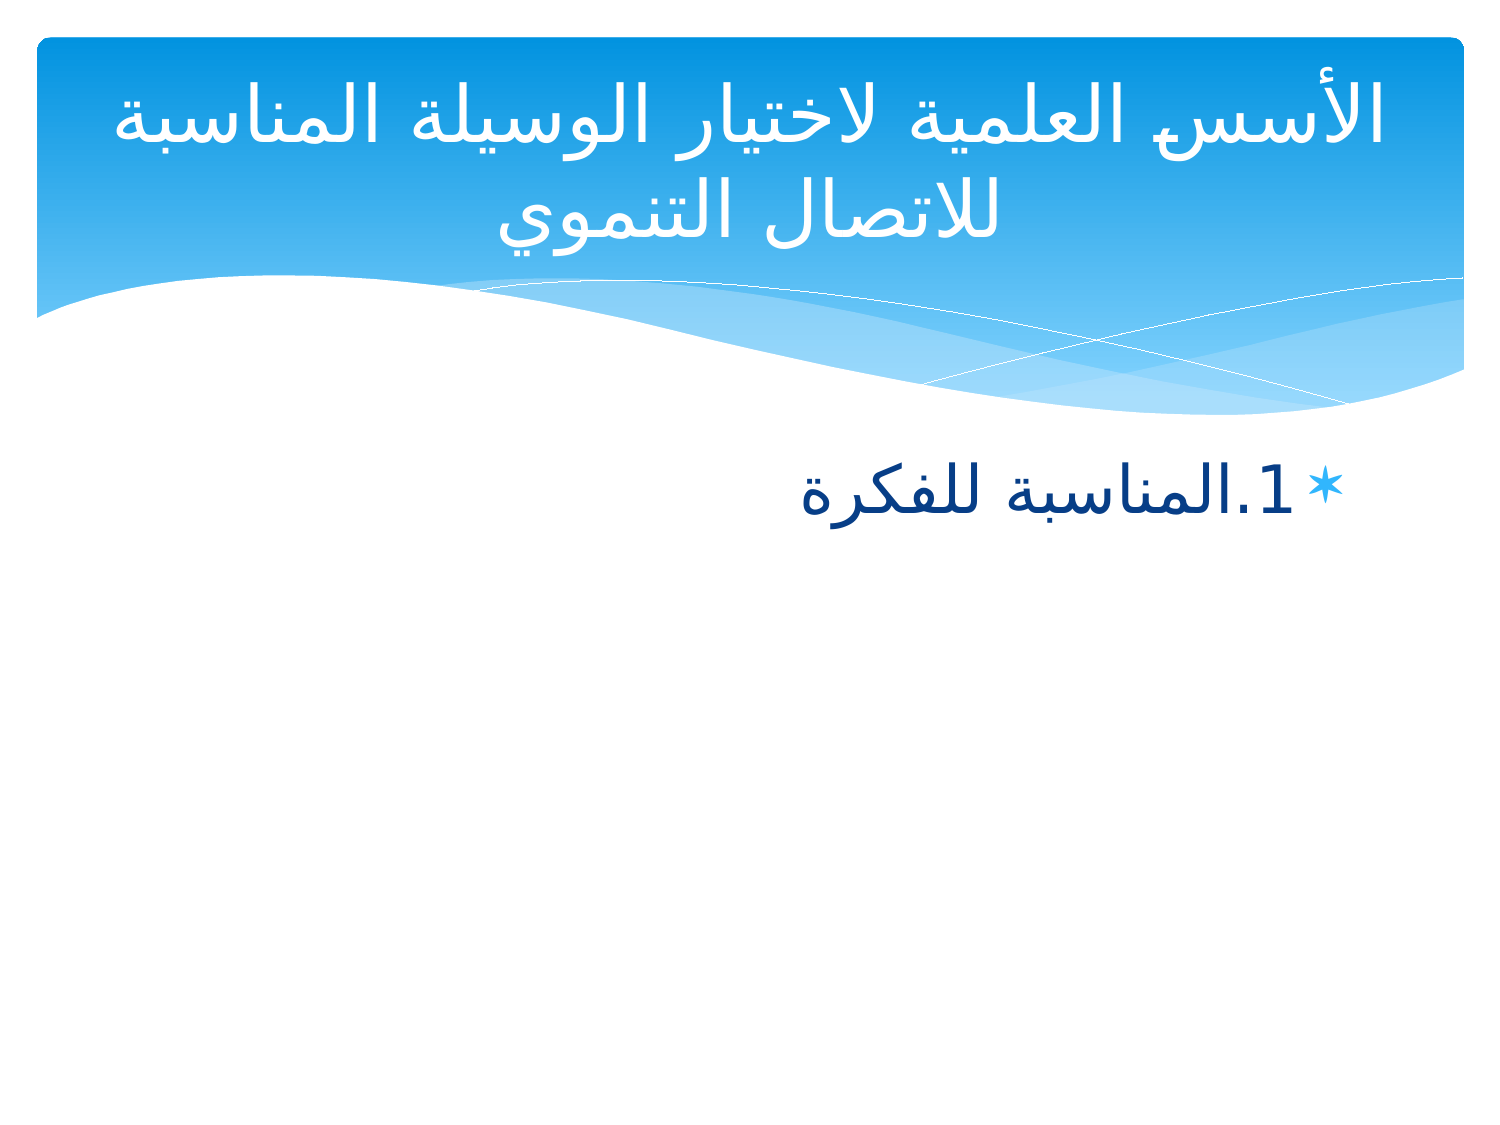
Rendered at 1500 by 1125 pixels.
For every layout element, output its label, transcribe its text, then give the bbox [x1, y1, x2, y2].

list 1.المناسبة للفكرة [143, 438, 1359, 1005]
title الأسس العلمية لاختيار الوسيلة المناسبة للاتصال التنموي [75, 55, 1425, 261]
